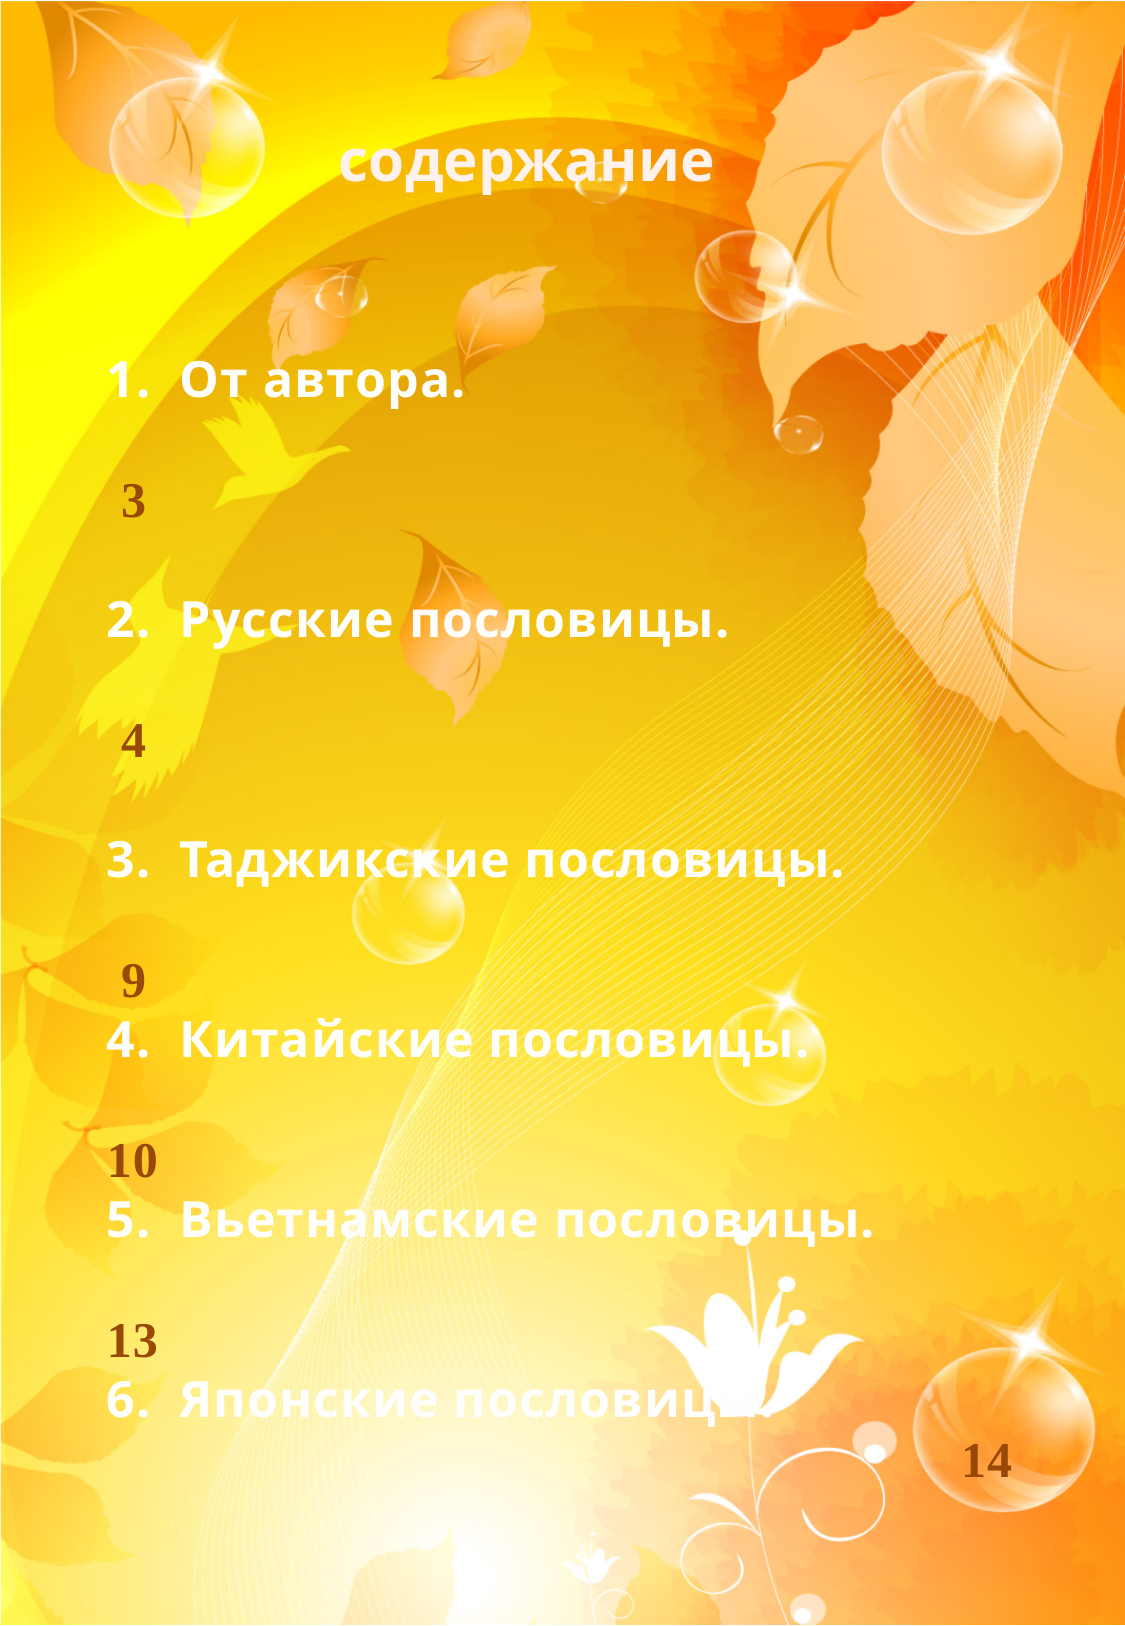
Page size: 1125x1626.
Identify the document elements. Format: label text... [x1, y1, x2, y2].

text_box 1. От автора. 3 2. Русские пословицы. 4 3. Таджикские пословицы. 9 4. Китайские пословицы. 10 5. Вьетнамские пословицы. 13 6. Японские пословицы. 14 [78, 1388, 1047, 1615]
picture [0, 2, 1125, 1625]
text_box содержание [243, 115, 811, 201]
